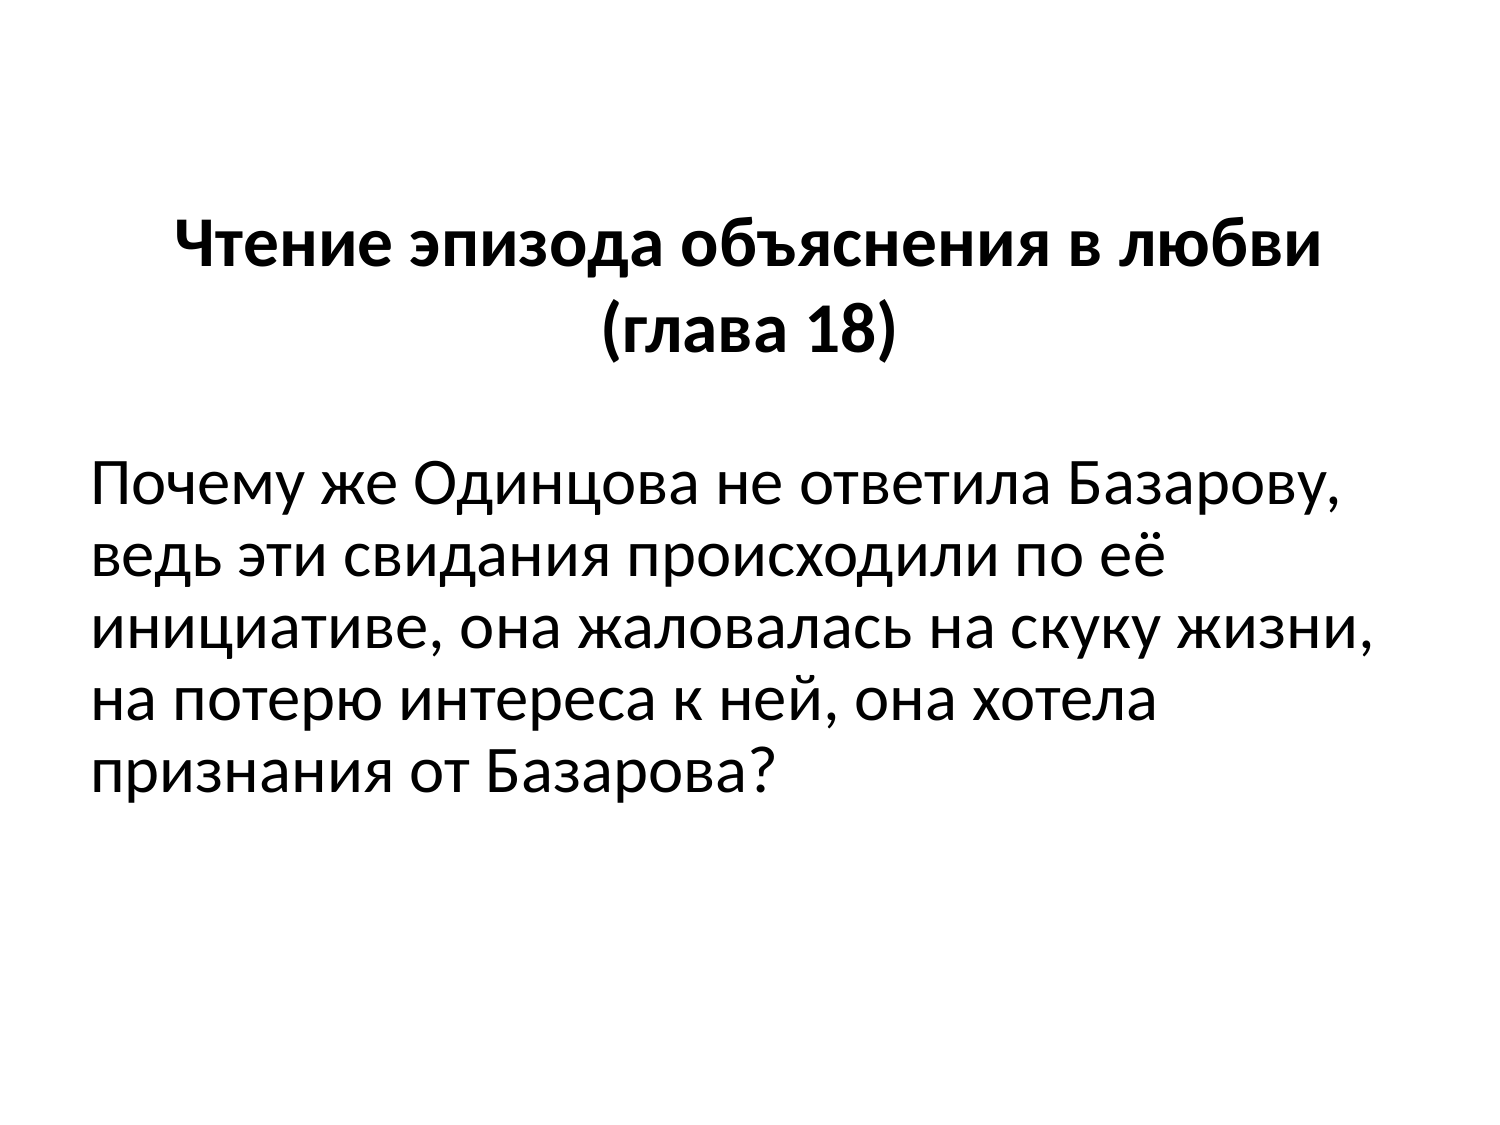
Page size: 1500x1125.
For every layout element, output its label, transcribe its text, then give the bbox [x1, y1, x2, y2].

list Почему же Одинцова не ответила Базарову, ведь эти свидания происходили по её инициативе, она жаловалась на скуку жизни, на потерю интереса к ней, она хотела признания от Базарова? [75, 439, 1425, 846]
title Чтение эпизода объяснения в любви (глава 18) [75, 186, 1425, 375]
